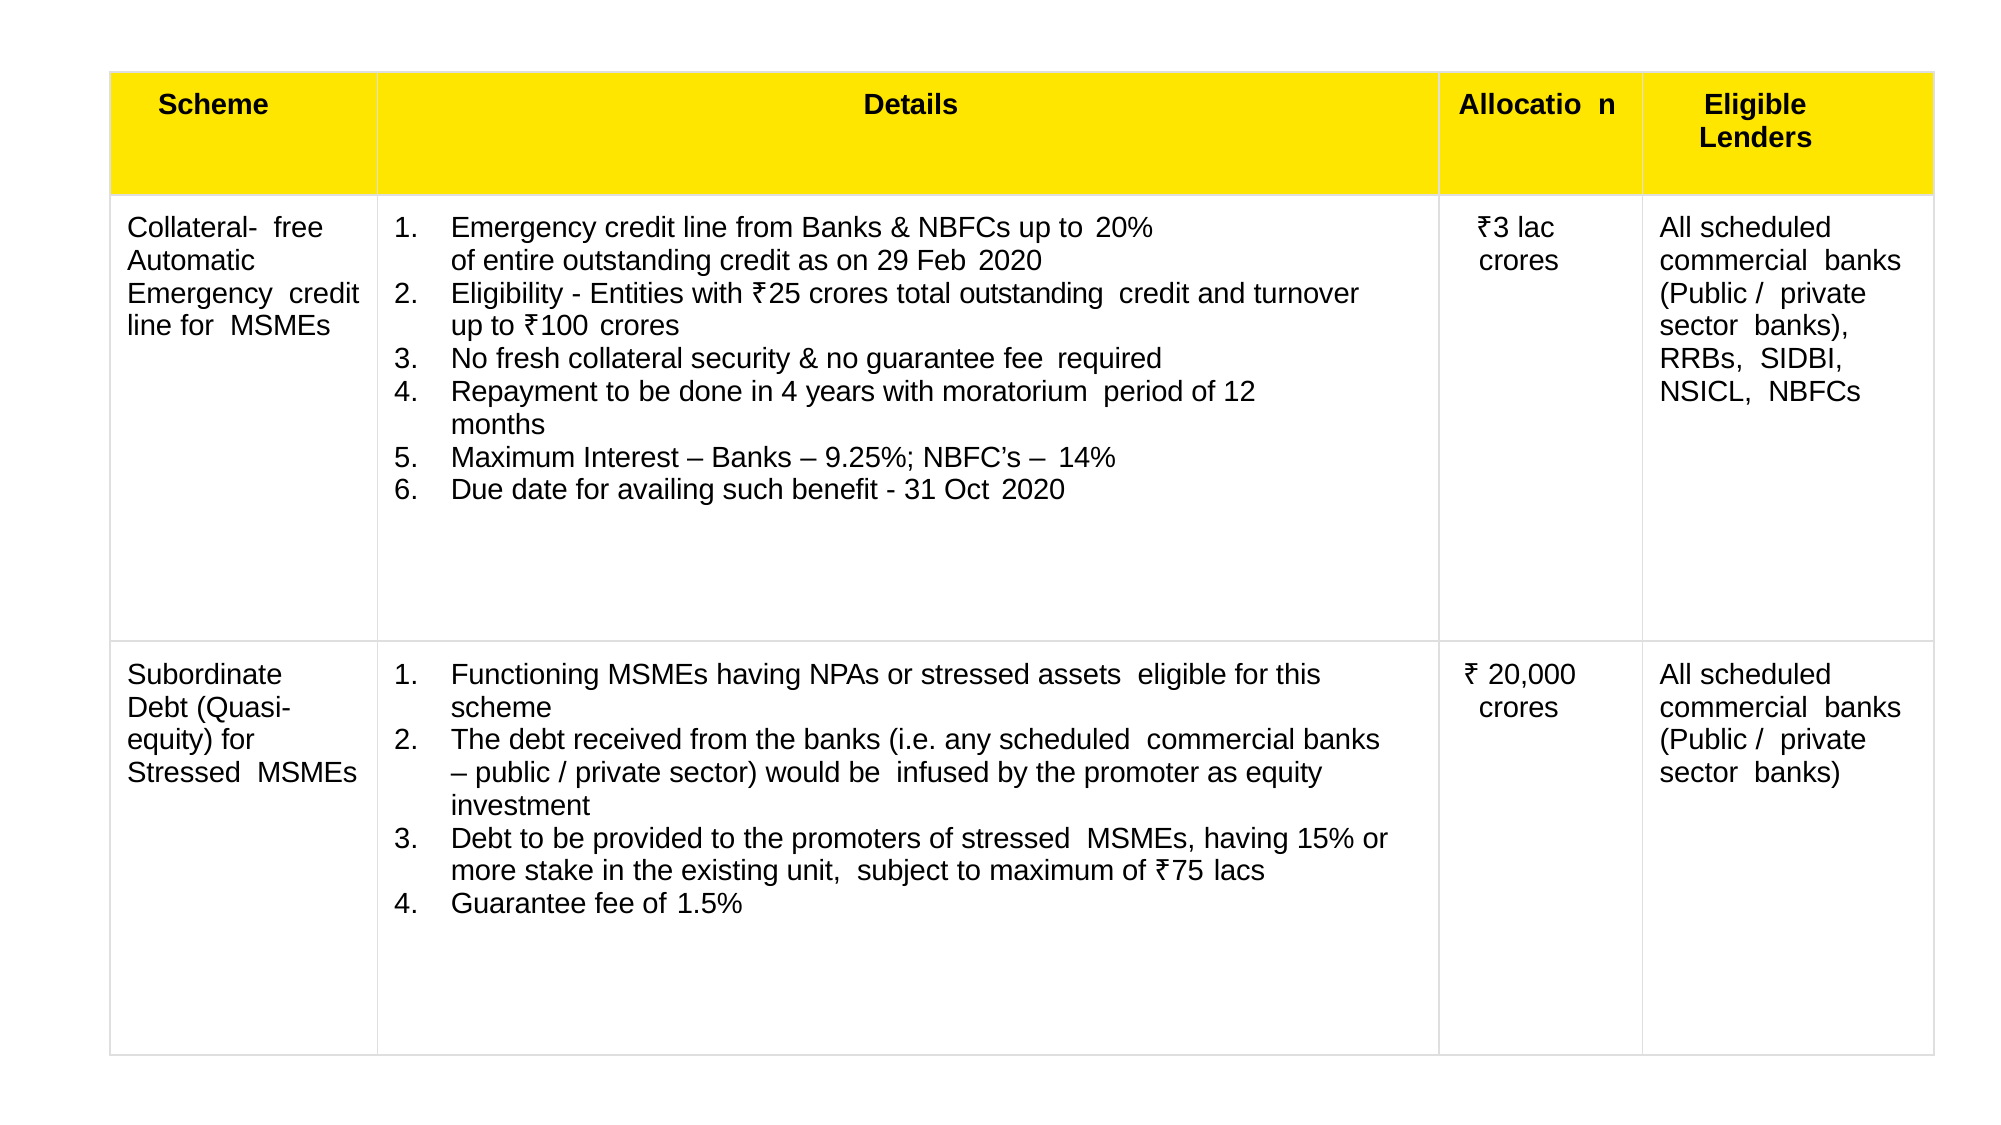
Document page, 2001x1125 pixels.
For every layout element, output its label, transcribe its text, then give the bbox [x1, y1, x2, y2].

table_header Details [378, 73, 1438, 194]
table_cell ₹ 3 lac crores [1440, 196, 1642, 640]
table_cell All scheduled commercial banks (Public / private sector banks), RRBs, SIDBI, NSICL, NBFCs [1643, 196, 1933, 640]
table_header Scheme [111, 73, 377, 194]
table_cell Functioning MSMEs having NPAs or stressed assets eligible for this scheme The debt received from the banks (i.e. any scheduled commercial banks – public / private sector) would be infused by the promoter as equity investment Debt to be provided to the promoters of stressed MSMEs, having 15% or more stake in the existing unit, subject to maximum of ₹ 75 lacs Guarantee fee of 1.5% [378, 642, 1438, 1054]
table_cell Subordinate Debt (Quasi- equity) for Stressed MSMEs [111, 642, 377, 1054]
table_cell All scheduled commercial banks (Public / private sector banks) [1643, 642, 1933, 1054]
table_header Allocatio n [1440, 73, 1642, 194]
table_cell Collateral- free Automatic Emergency credit line for MSMEs [111, 196, 377, 640]
table_cell ₹ 20,000 crores [1440, 642, 1642, 1054]
table_header Eligible Lenders [1643, 73, 1933, 194]
table_cell Emergency credit line from Banks & NBFCs up to 20% of entire outstanding credit as on 29 Feb 2020 Eligibility - Entities with ₹ 25 crores total outstanding credit and turnover up to ₹ 100 crores No fresh collateral security & no guarantee fee required Repayment to be done in 4 years with moratorium period of 12 months Maximum Interest – Banks – 9.25%; NBFC’s – 14% Due date for availing such benefit - 31 Oct 2020 [378, 196, 1438, 640]
